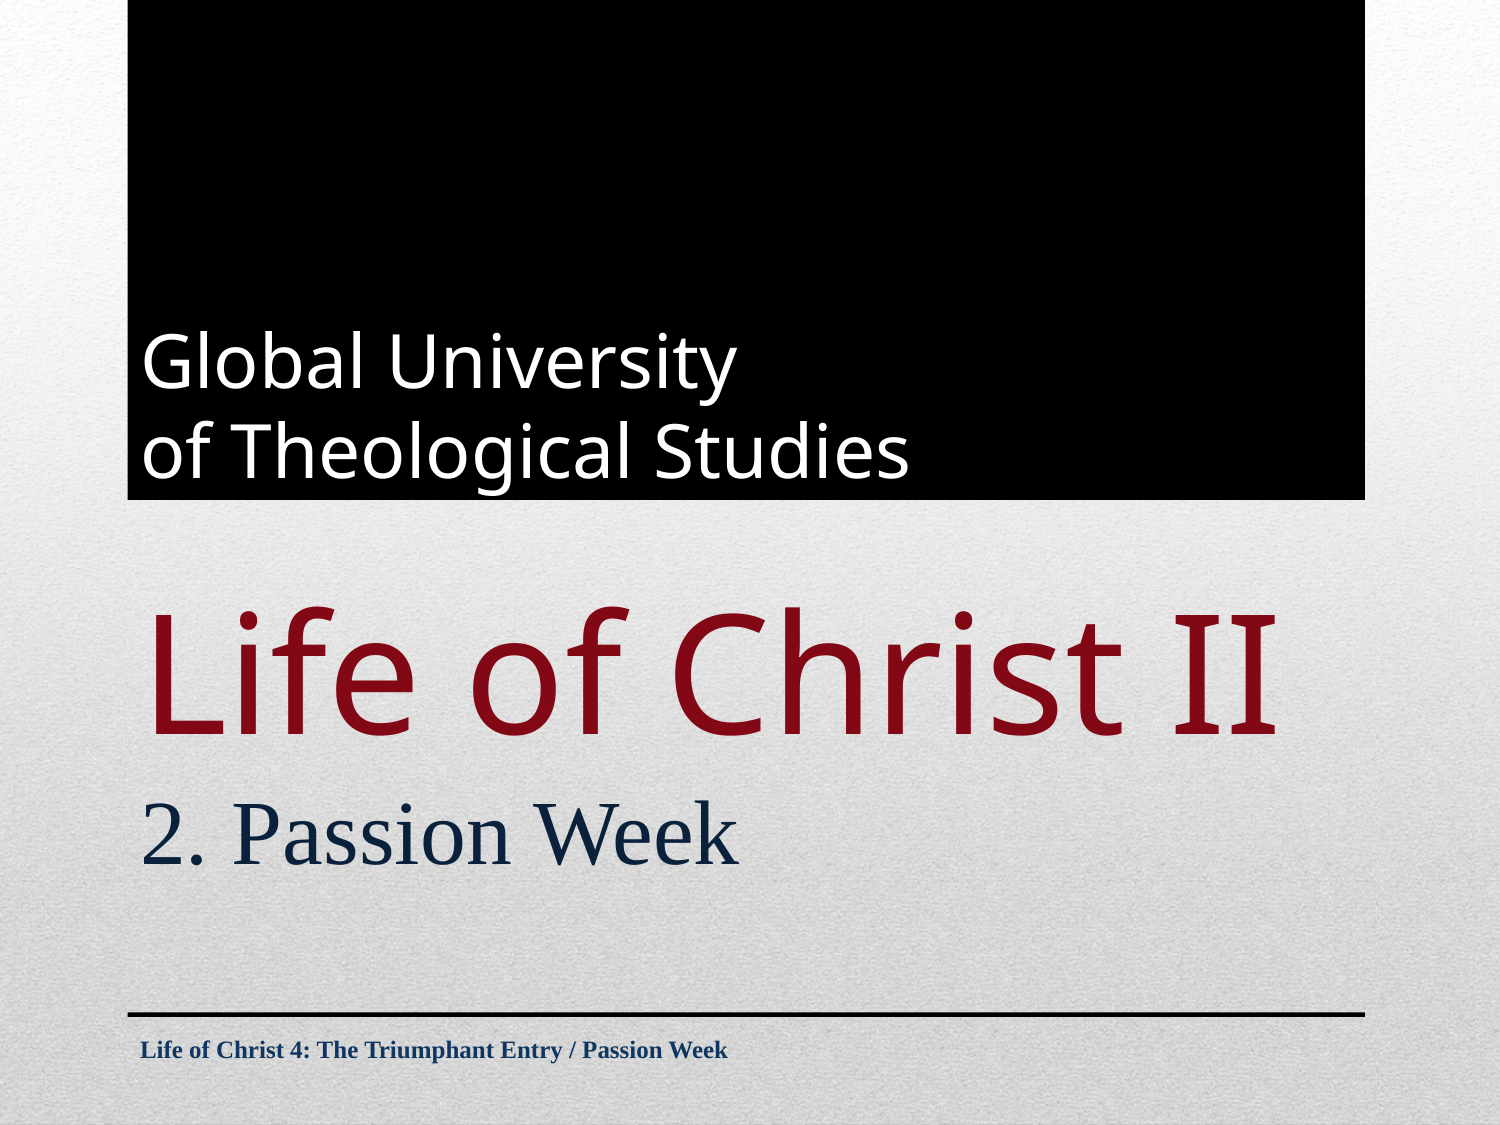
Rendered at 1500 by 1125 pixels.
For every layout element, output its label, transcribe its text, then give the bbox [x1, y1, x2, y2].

footer Life of Christ 4: The Triumphant Entry / Passion Week [125, 1018, 925, 1079]
title Life of Christ II [125, 525, 1363, 775]
text_box Global University of Theological Studies [125, 251, 1439, 502]
subtitle 2. Passion Week [125, 764, 1342, 1009]
